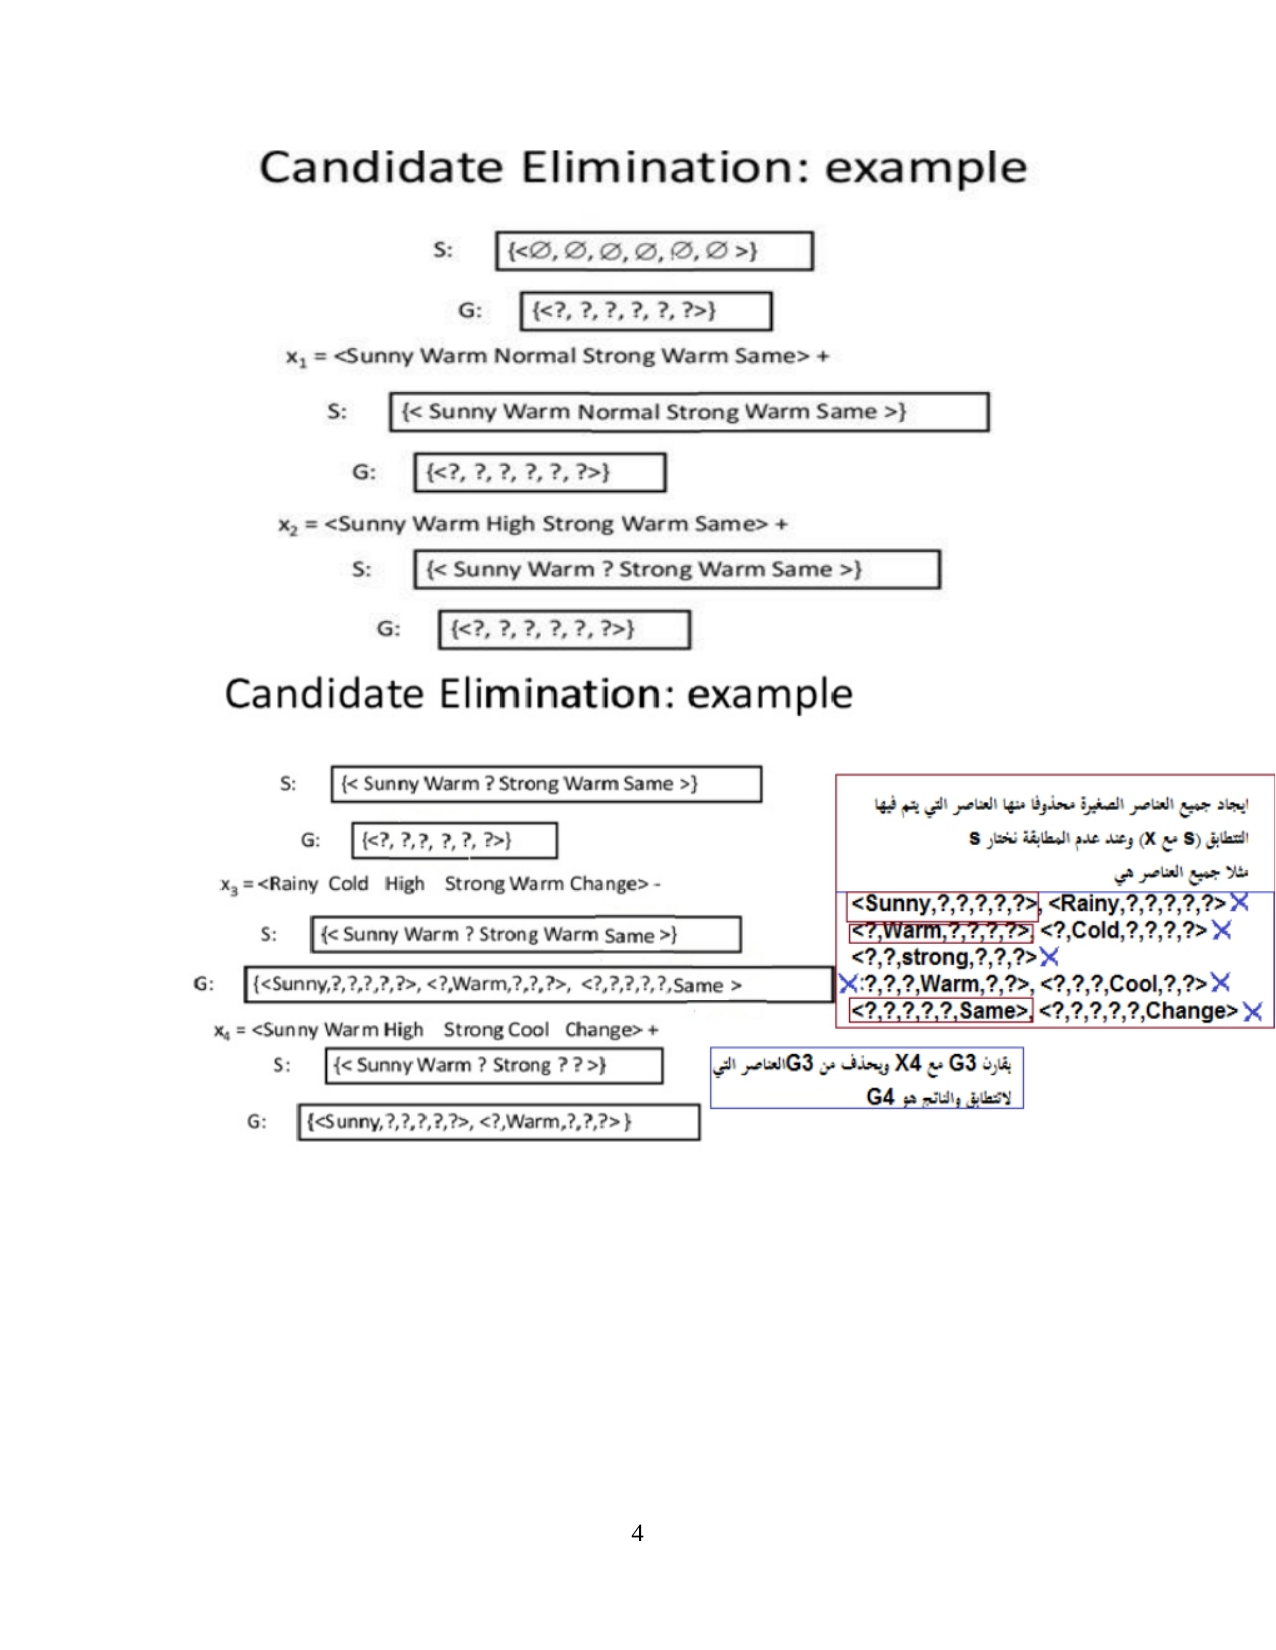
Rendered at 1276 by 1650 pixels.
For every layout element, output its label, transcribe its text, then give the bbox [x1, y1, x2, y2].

picture [185, 148, 1276, 1163]
text_box 4 [631, 1518, 644, 1547]
